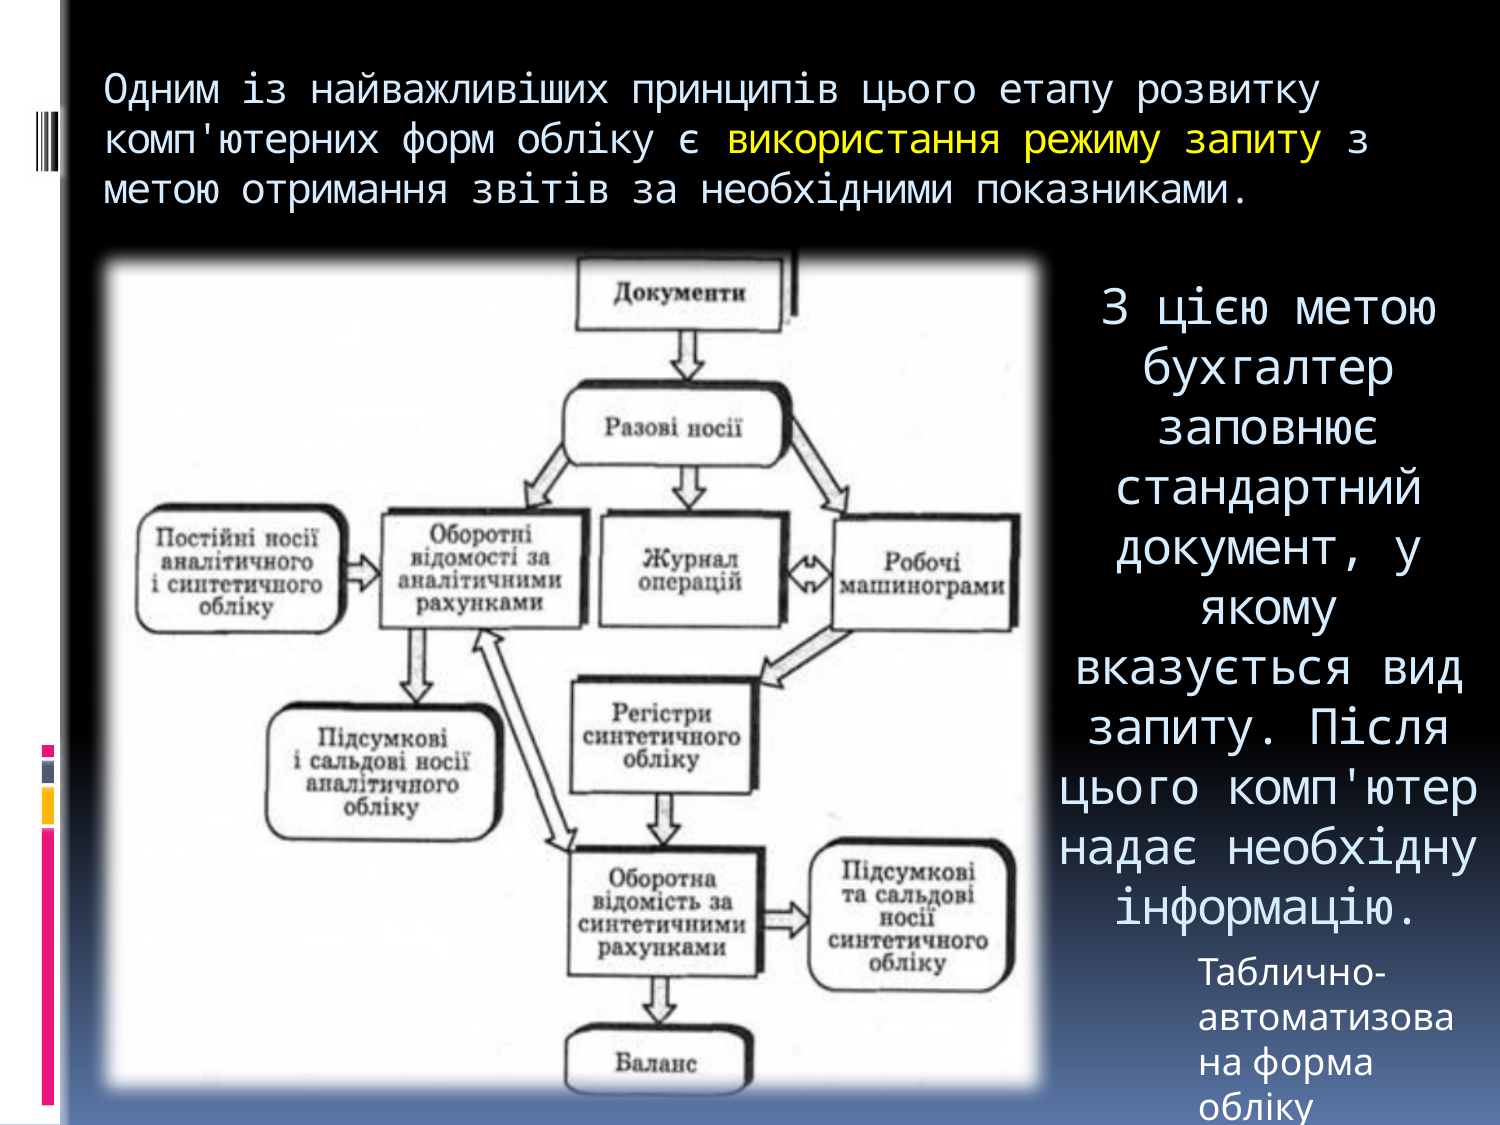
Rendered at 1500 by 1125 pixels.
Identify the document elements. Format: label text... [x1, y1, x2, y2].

text_box Таблично-автоматизована форма обліку [1183, 940, 1479, 1125]
text_box З цією метою бухгалтер заповнює стандартний документ, у якому вказується вид запиту. Після цього комп'ютер надає необхідну інформацію. [1064, 267, 1500, 905]
picture [88, 243, 1057, 1107]
title Одним із найважливіших принципів цього етапу розвитку комп'ютерних форм обліку є використання режиму запиту з метою отримання звітів за необхідними показниками. [88, 54, 1423, 205]
